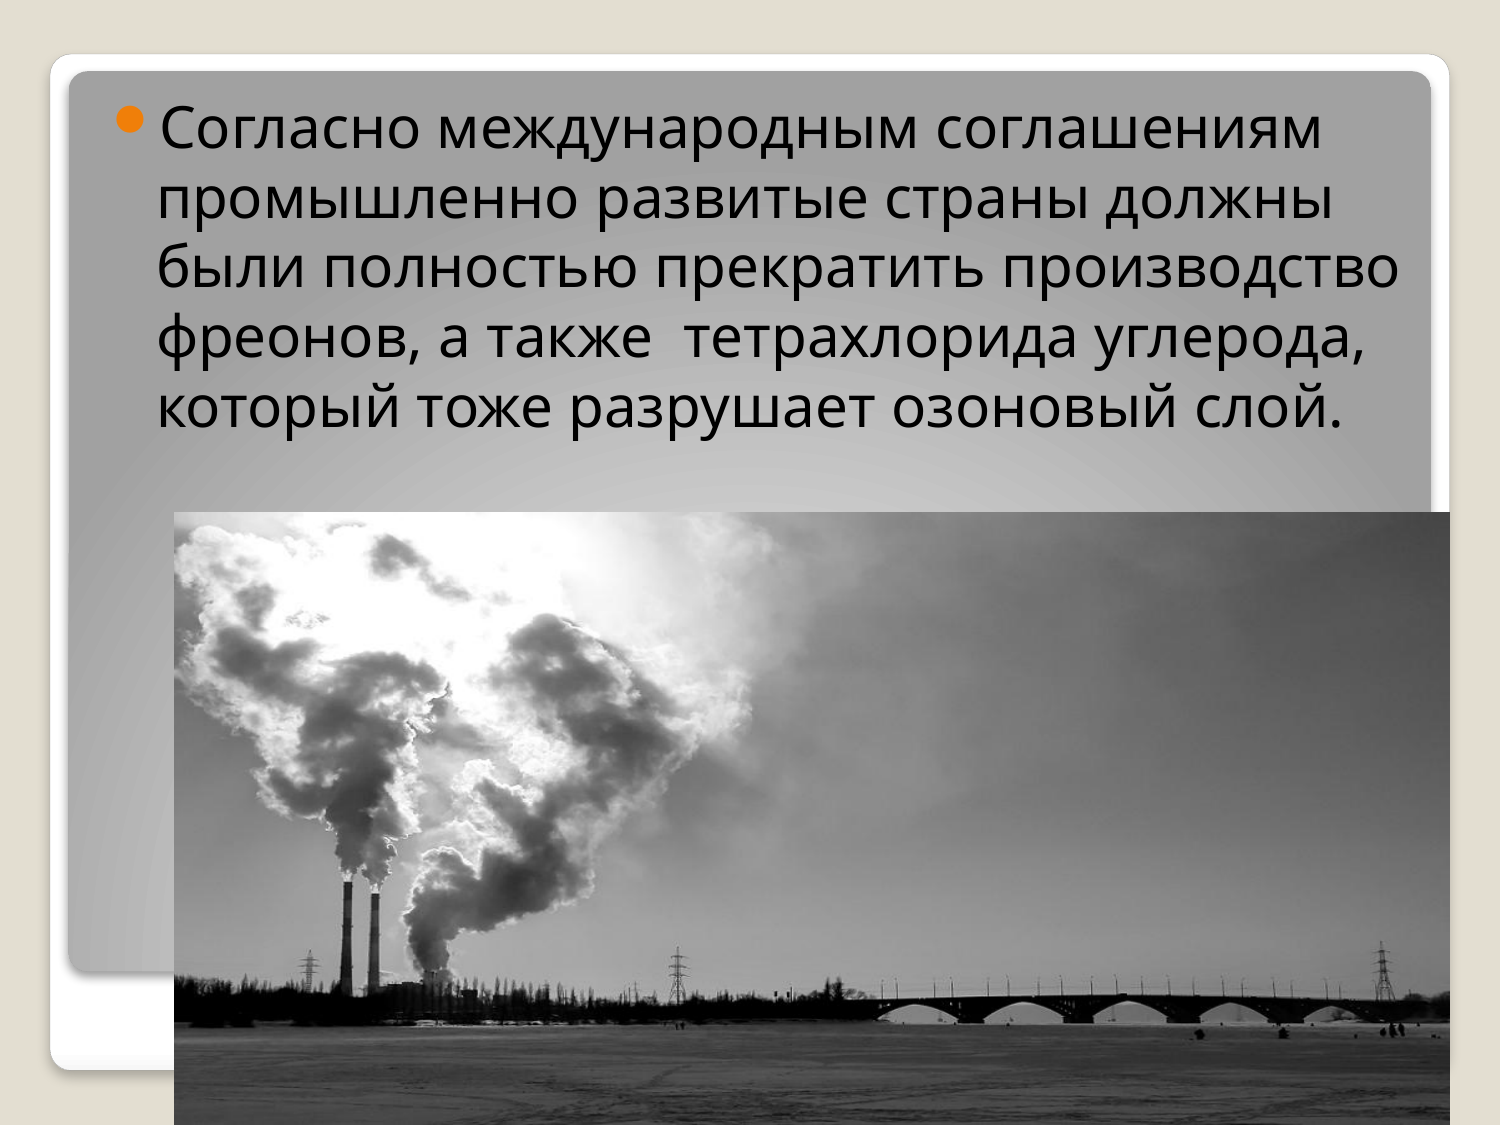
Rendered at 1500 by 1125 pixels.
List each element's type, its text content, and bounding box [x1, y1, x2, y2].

list Согласно международным соглашениям промышленно развитые страны должны были полностью прекратить производство фреонов, а также тетрахлорида углерода, который тоже разрушает озоновый слой. [82, 75, 1425, 963]
picture [174, 512, 1451, 1125]
